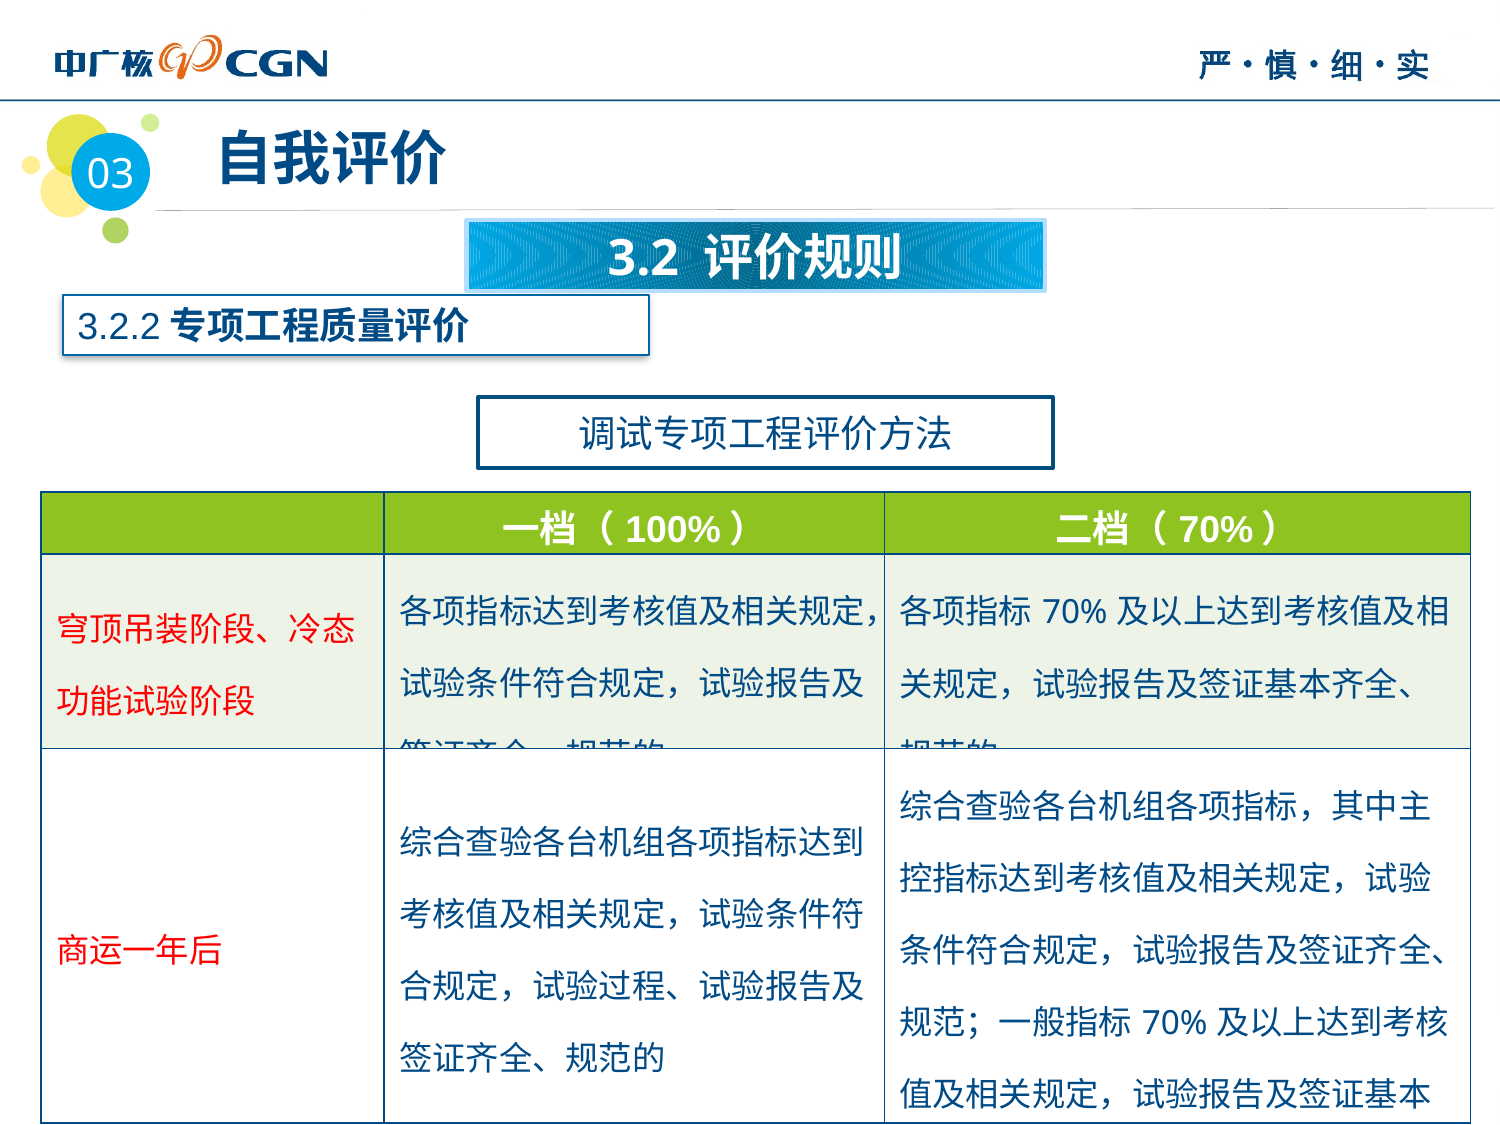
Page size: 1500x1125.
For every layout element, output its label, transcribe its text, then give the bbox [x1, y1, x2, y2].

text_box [21, 113, 160, 244]
table_cell 综合查验各台机组各项指标达到考核值及相关规定，试验条件符合规定，试验过程、试验报告及签证齐全、规范的 [385, 749, 884, 1122]
table_cell 穹顶吊装阶段、冷态功能试验阶段 [42, 555, 383, 748]
table_header 二档（70%） [885, 493, 1470, 553]
table_cell 各项指标70%及以上达到考核值及相关规定，试验报告及签证基本齐全、规范的 [885, 555, 1470, 748]
text_box 自我评价 [160, 113, 1128, 199]
text_box 调试专项工程评价方法 [478, 397, 1053, 468]
table_cell 综合查验各台机组各项指标，其中主控指标达到考核值及相关规定，试验条件符合规定，试验报告及签证齐全、规范；一般指标70%及以上达到考核值及相关规定，试验报告及签证基本齐全、规范的 [885, 749, 1470, 1122]
text_box 3.2.2专项工程质量评价 [62, 295, 649, 355]
table_cell 商运一年后 [42, 749, 383, 1122]
picture [0, 0, 1500, 1125]
table_header 一档（100%） [385, 493, 884, 553]
text_box 3.2 评价规则 [466, 219, 1046, 291]
table_header [42, 493, 383, 553]
table_cell 各项指标达到考核值及相关规定，试验条件符合规定，试验报告及签证齐全、规范的 [385, 555, 884, 748]
